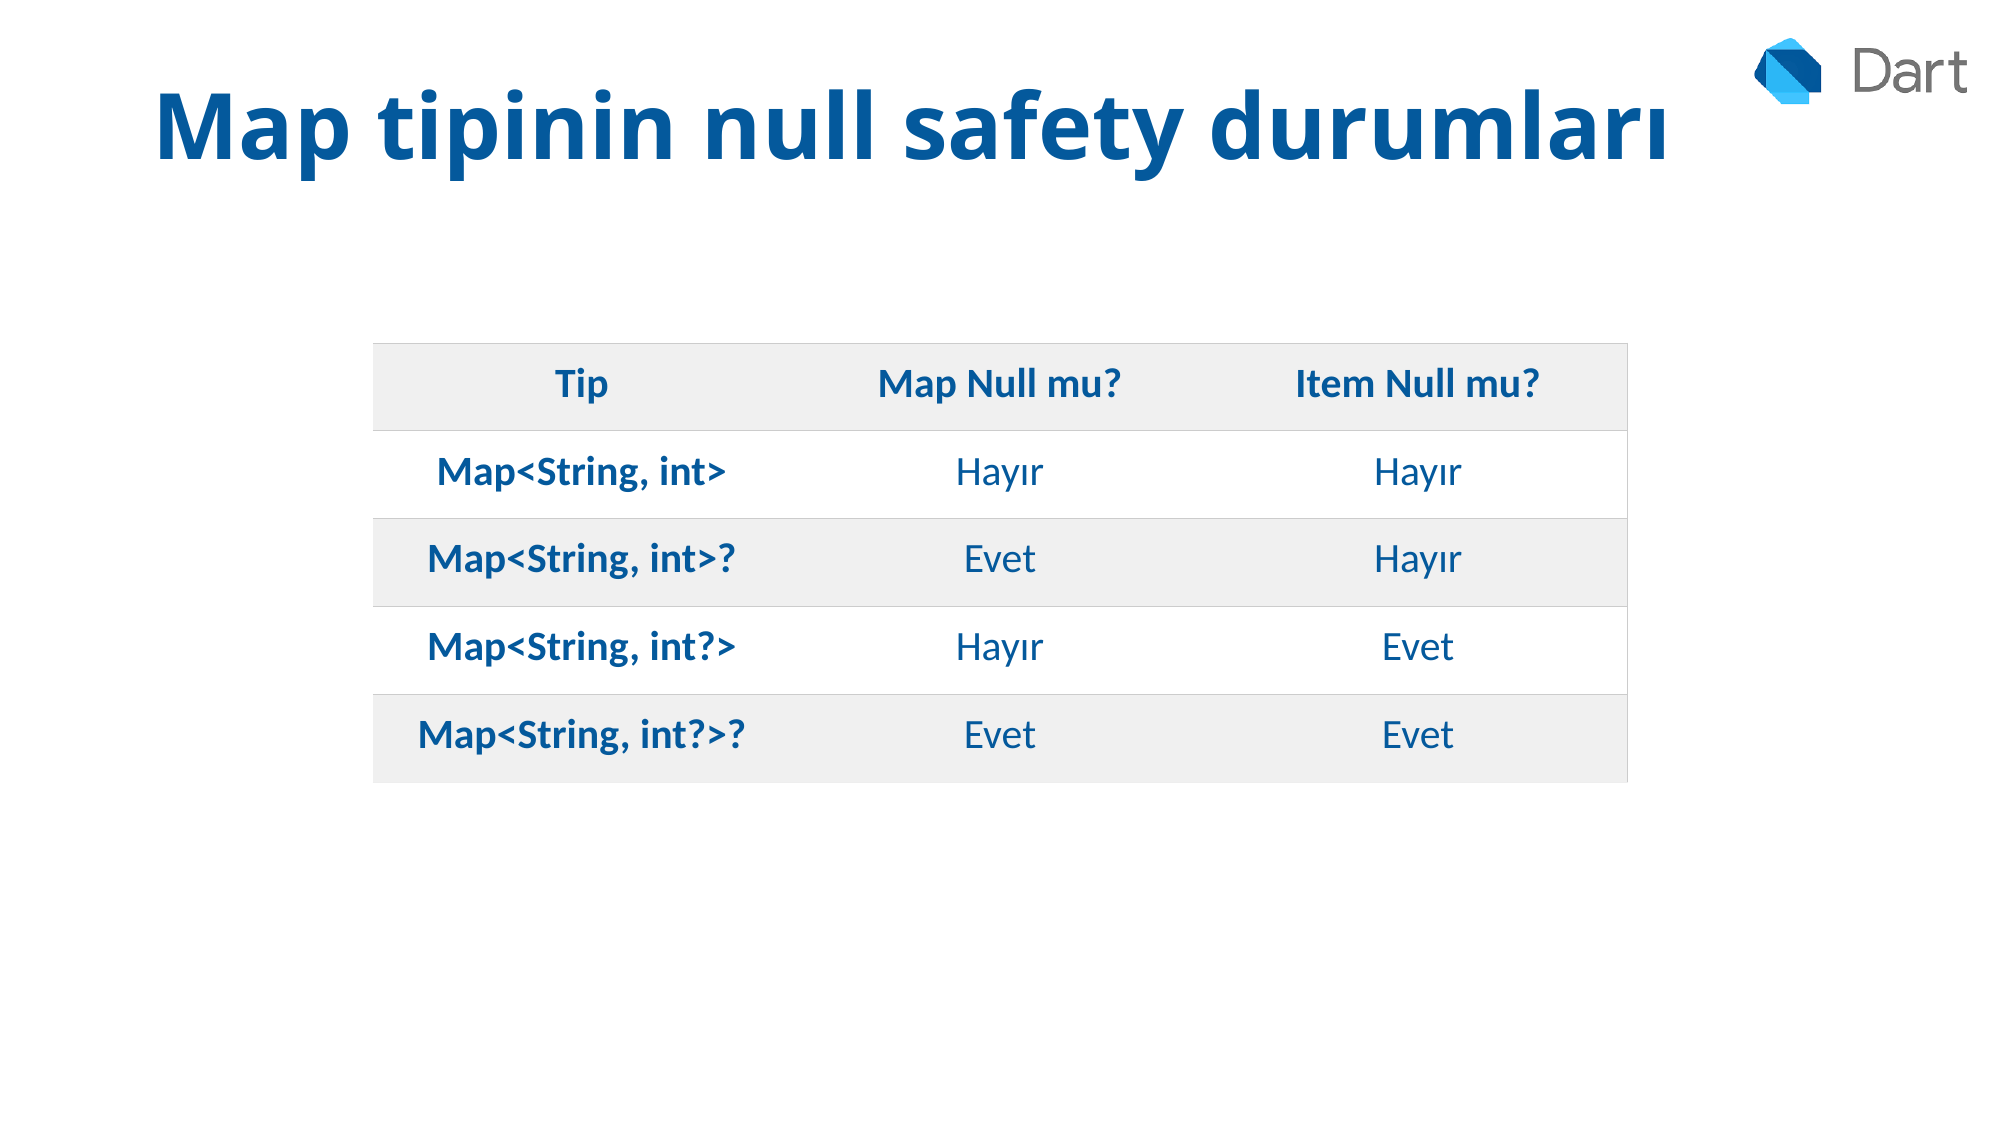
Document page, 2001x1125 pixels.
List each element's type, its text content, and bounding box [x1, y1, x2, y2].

table_header Map Null mu? [791, 344, 1209, 430]
table_cell Hayır [1209, 431, 1627, 518]
table_header Tip [373, 344, 791, 430]
table_cell Evet [1209, 607, 1627, 694]
title Map tipinin null safety durumları [137, 59, 1863, 199]
table_cell Hayır [1209, 519, 1627, 606]
table_cell Evet [1209, 695, 1627, 782]
table_cell Map<String, int?>? [373, 695, 791, 782]
table_cell Hayır [791, 607, 1209, 694]
table_cell Evet [791, 519, 1209, 606]
table_cell Map<String, int> [373, 431, 791, 518]
table_header Item Null mu? [1209, 344, 1627, 430]
table_cell Map<String, int>? [373, 519, 791, 606]
table_cell Evet [791, 695, 1209, 782]
table_cell Hayır [791, 431, 1209, 518]
picture [1749, 9, 1972, 133]
table_cell Map<String, int?> [373, 607, 791, 694]
